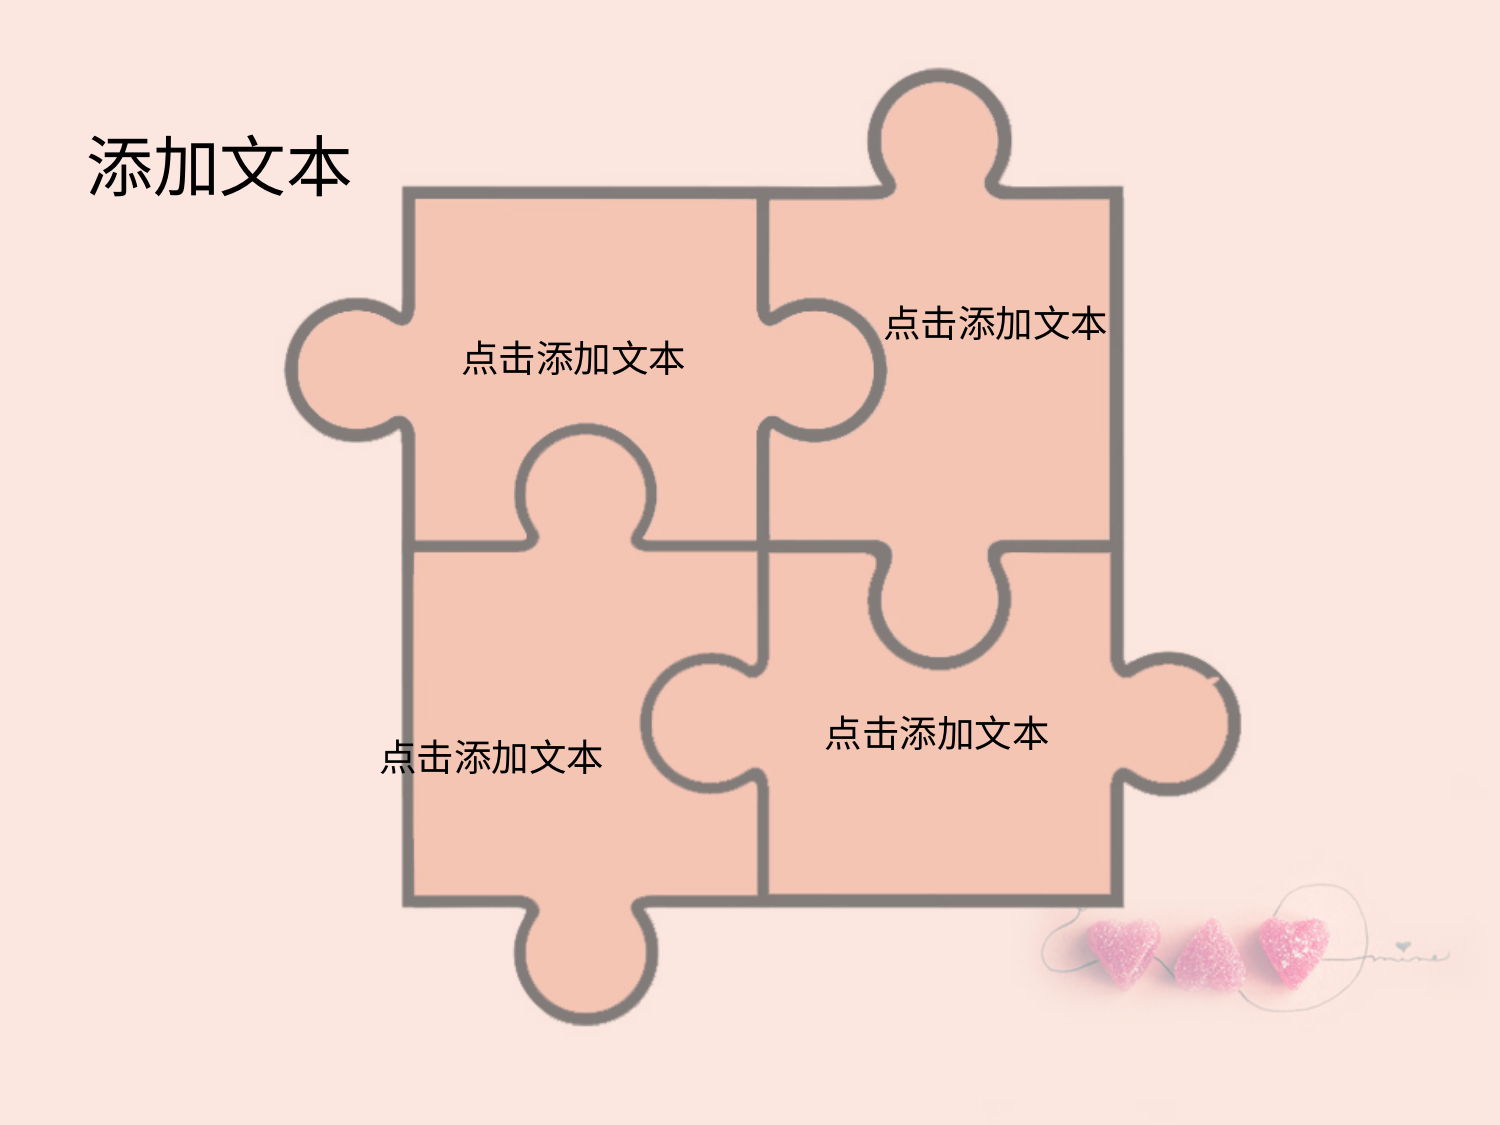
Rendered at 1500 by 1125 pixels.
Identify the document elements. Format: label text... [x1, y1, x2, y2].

text_box 添加文本 [71, 117, 369, 212]
text_box 点击添加文本 [809, 703, 1065, 763]
text_box 点击添加文本 [868, 292, 1124, 353]
picture [0, 0, 1500, 1125]
text_box 点击添加文本 [364, 726, 620, 787]
text_box 点击添加文本 [446, 328, 702, 388]
